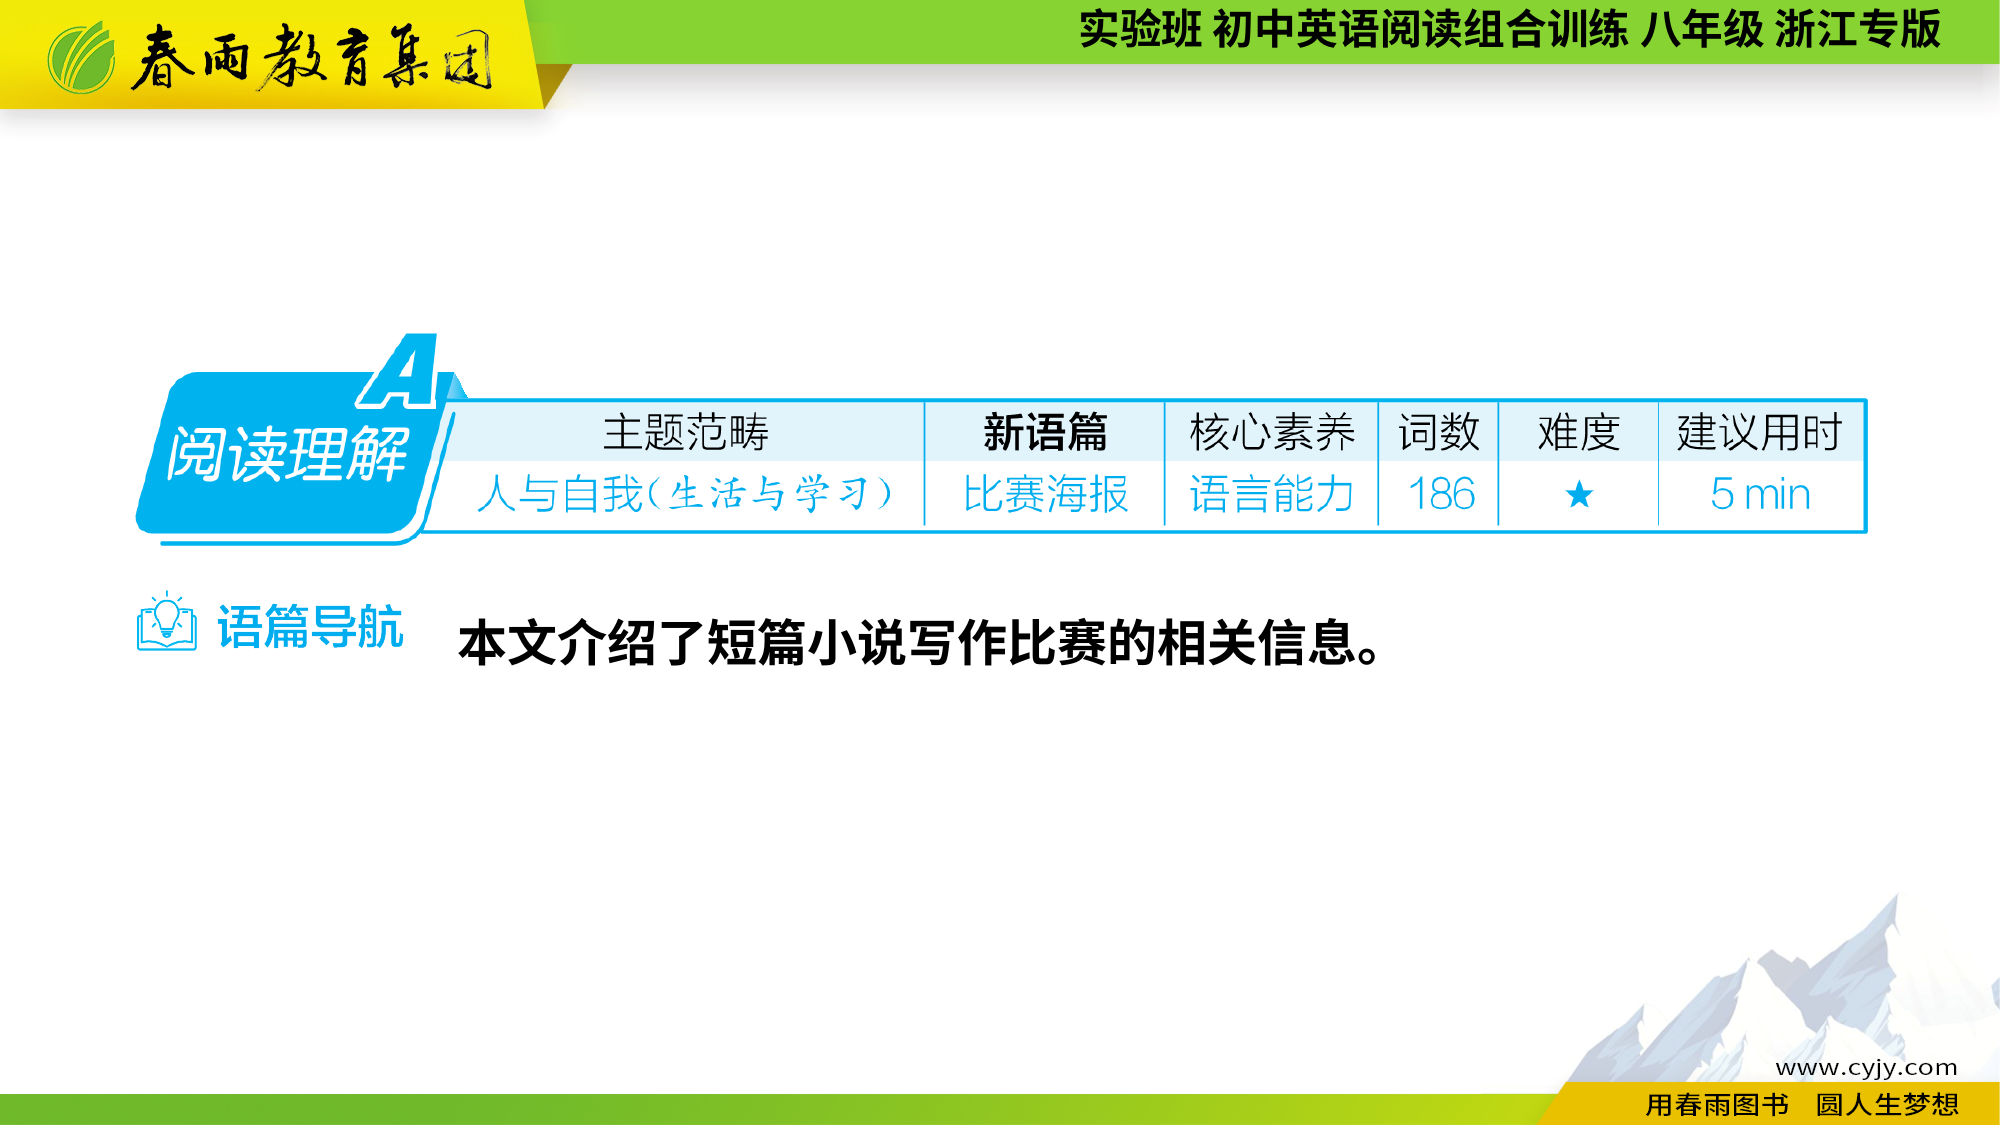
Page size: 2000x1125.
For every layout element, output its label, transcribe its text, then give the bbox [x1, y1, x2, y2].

picture [0, 0, 2000, 1125]
list 本文介绍了短篇小说写作比赛的相关信息。 [59, 574, 1944, 669]
